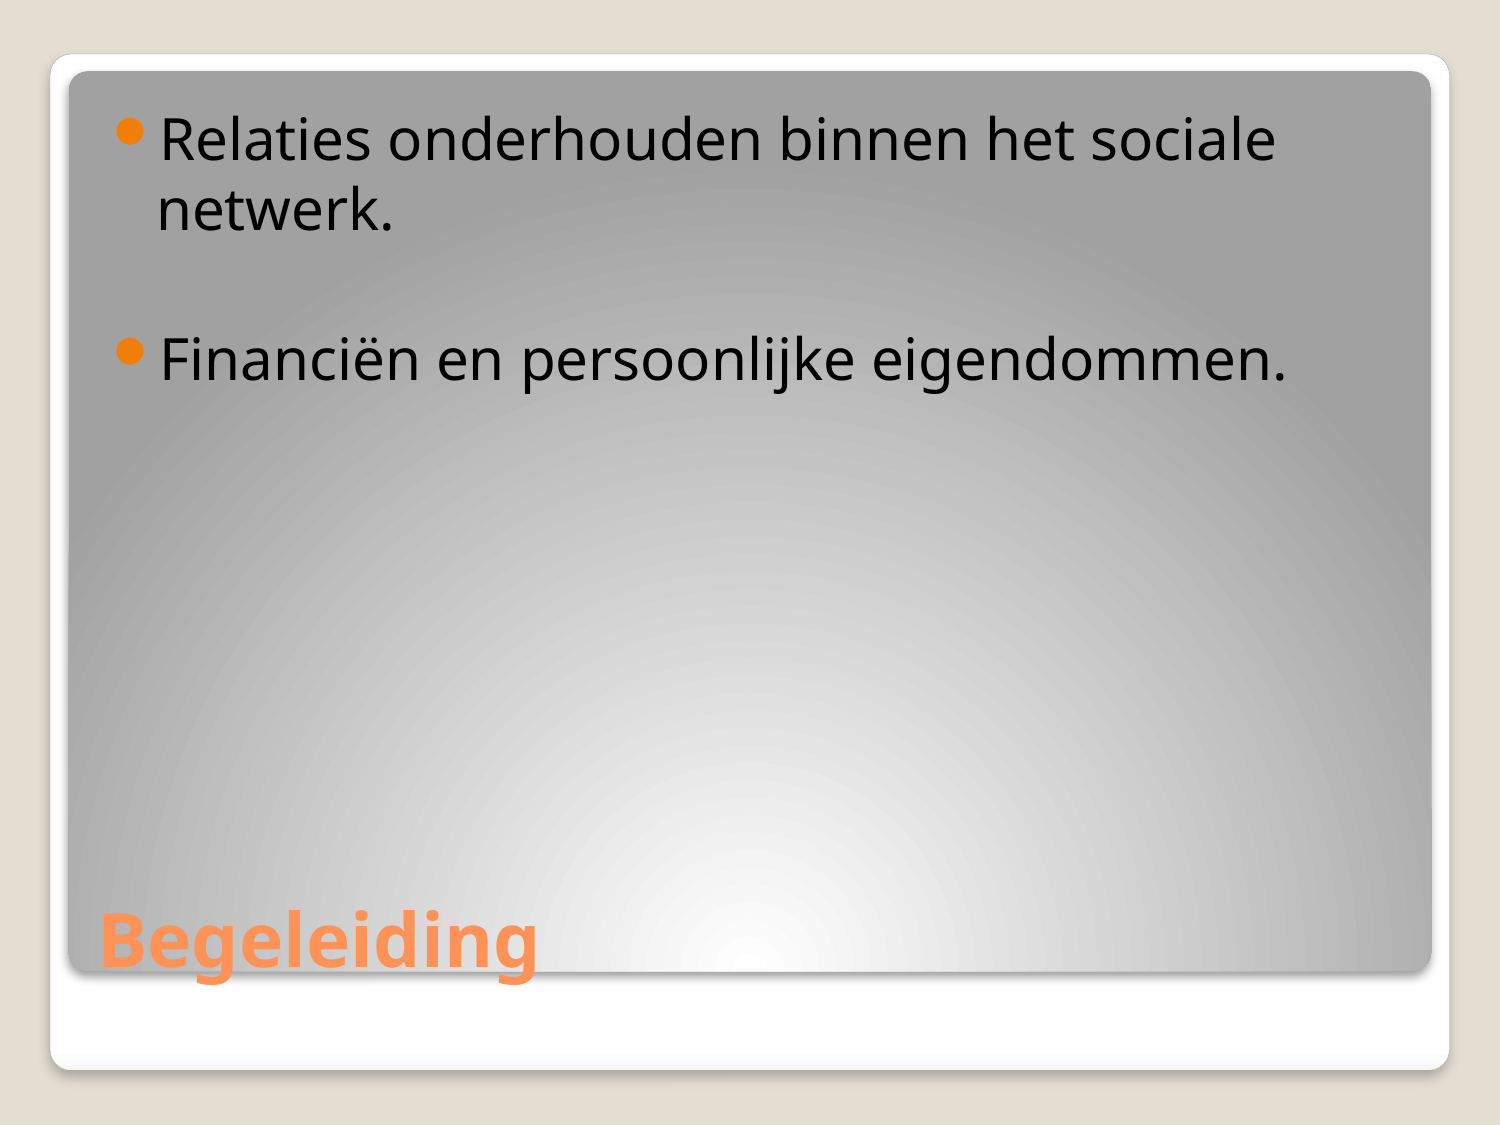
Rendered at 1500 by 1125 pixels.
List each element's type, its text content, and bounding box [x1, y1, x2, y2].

list Relaties onderhouden binnen het sociale netwerk. Financiën en persoonlijke eigendommen. [82, 86, 1425, 774]
title Begeleiding [82, 817, 1425, 990]
